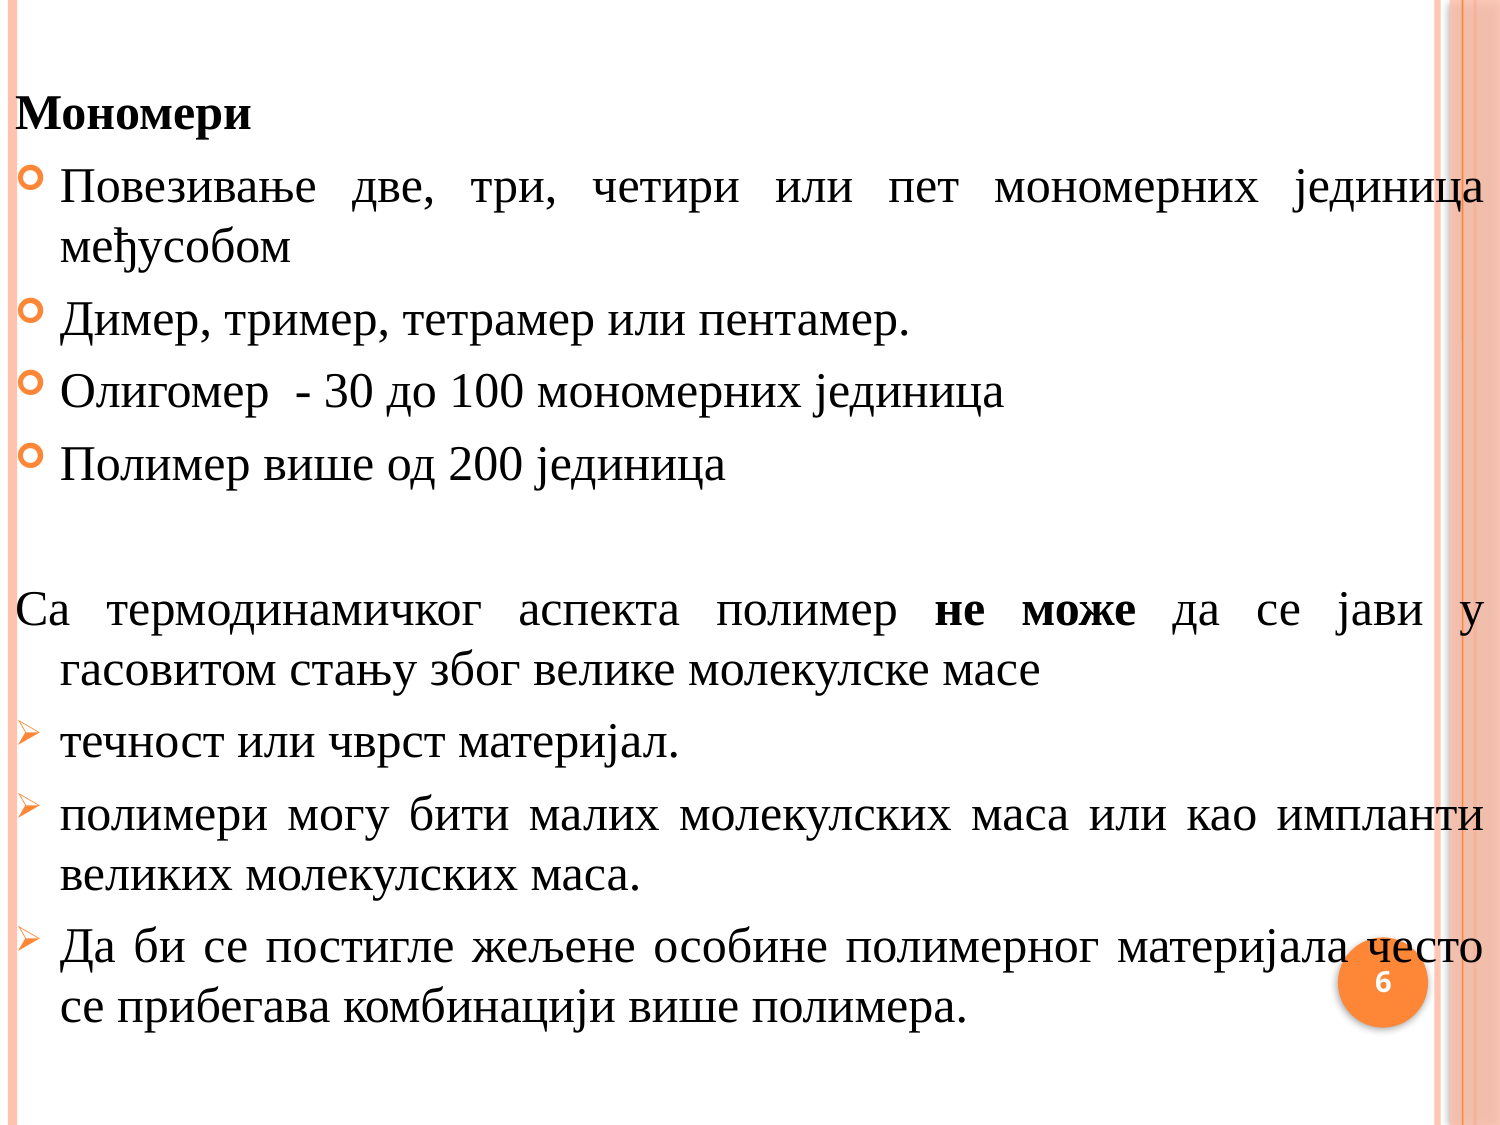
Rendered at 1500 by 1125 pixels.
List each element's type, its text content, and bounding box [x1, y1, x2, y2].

list Мономери Повезивање две, три, четири или пет мономерних јединица међусобом Димер, тример, тетрамер или пентамер. Олигомер - 30 до 100 мономерних јединица Полимер више од 200 јединица Са термодинамичког аспекта полимер не може да се јави у гасовитом стању због велике молекулске масе течност или чврст материјал. полимери могу бити малих молекулских маса или као импланти великих молекулских маса. Да би се постигле жељене особине полимерног материјала често се прибегава комбинацији више полимера. [0, 0, 1500, 1125]
slide_number 6 [1333, 940, 1434, 1026]
